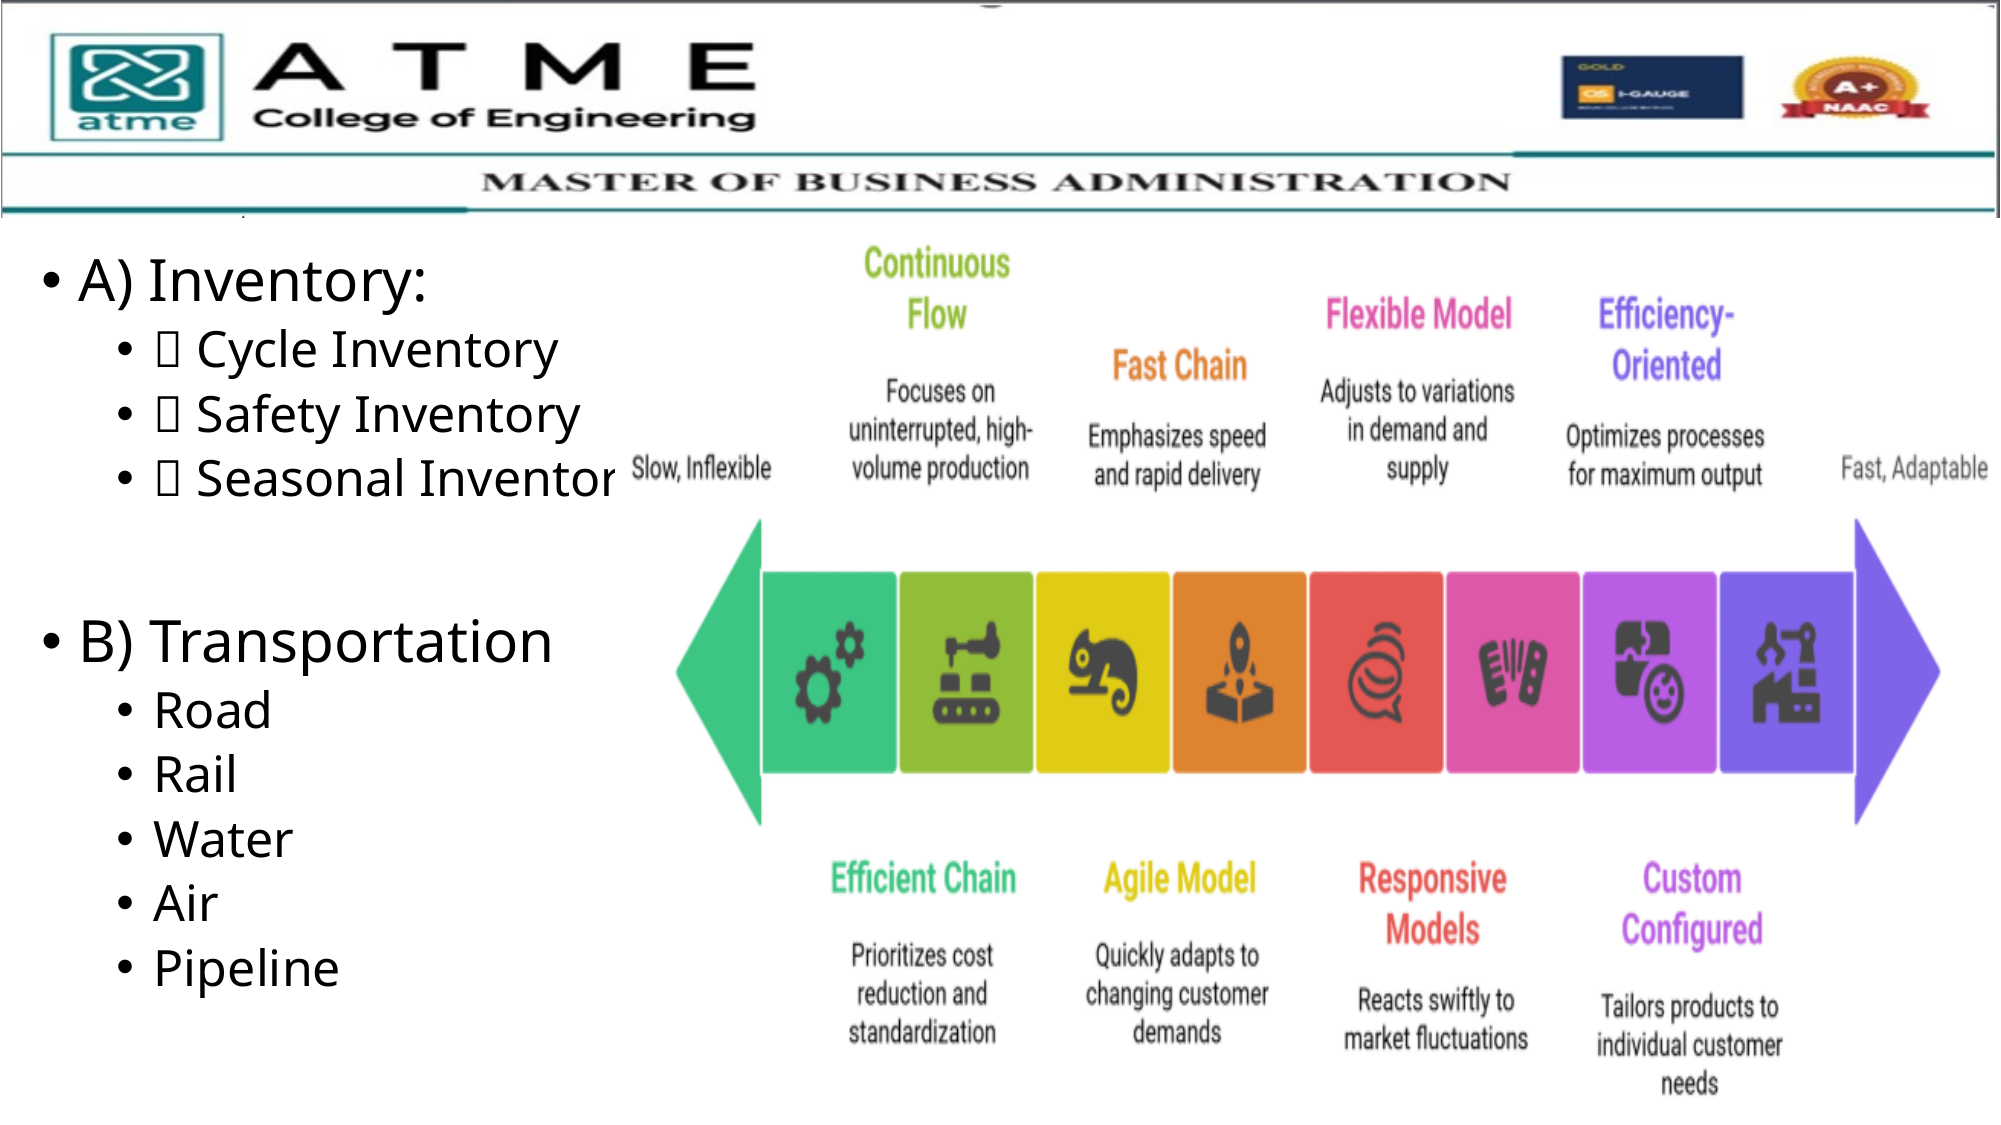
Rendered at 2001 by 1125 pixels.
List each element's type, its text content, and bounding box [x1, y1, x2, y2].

list A) Inventory:  Cycle Inventory  Safety Inventory  Seasonal Inventory B) Transportation Road Rail Water Air Pipeline [26, 243, 614, 1107]
picture [1, 0, 2000, 1117]
